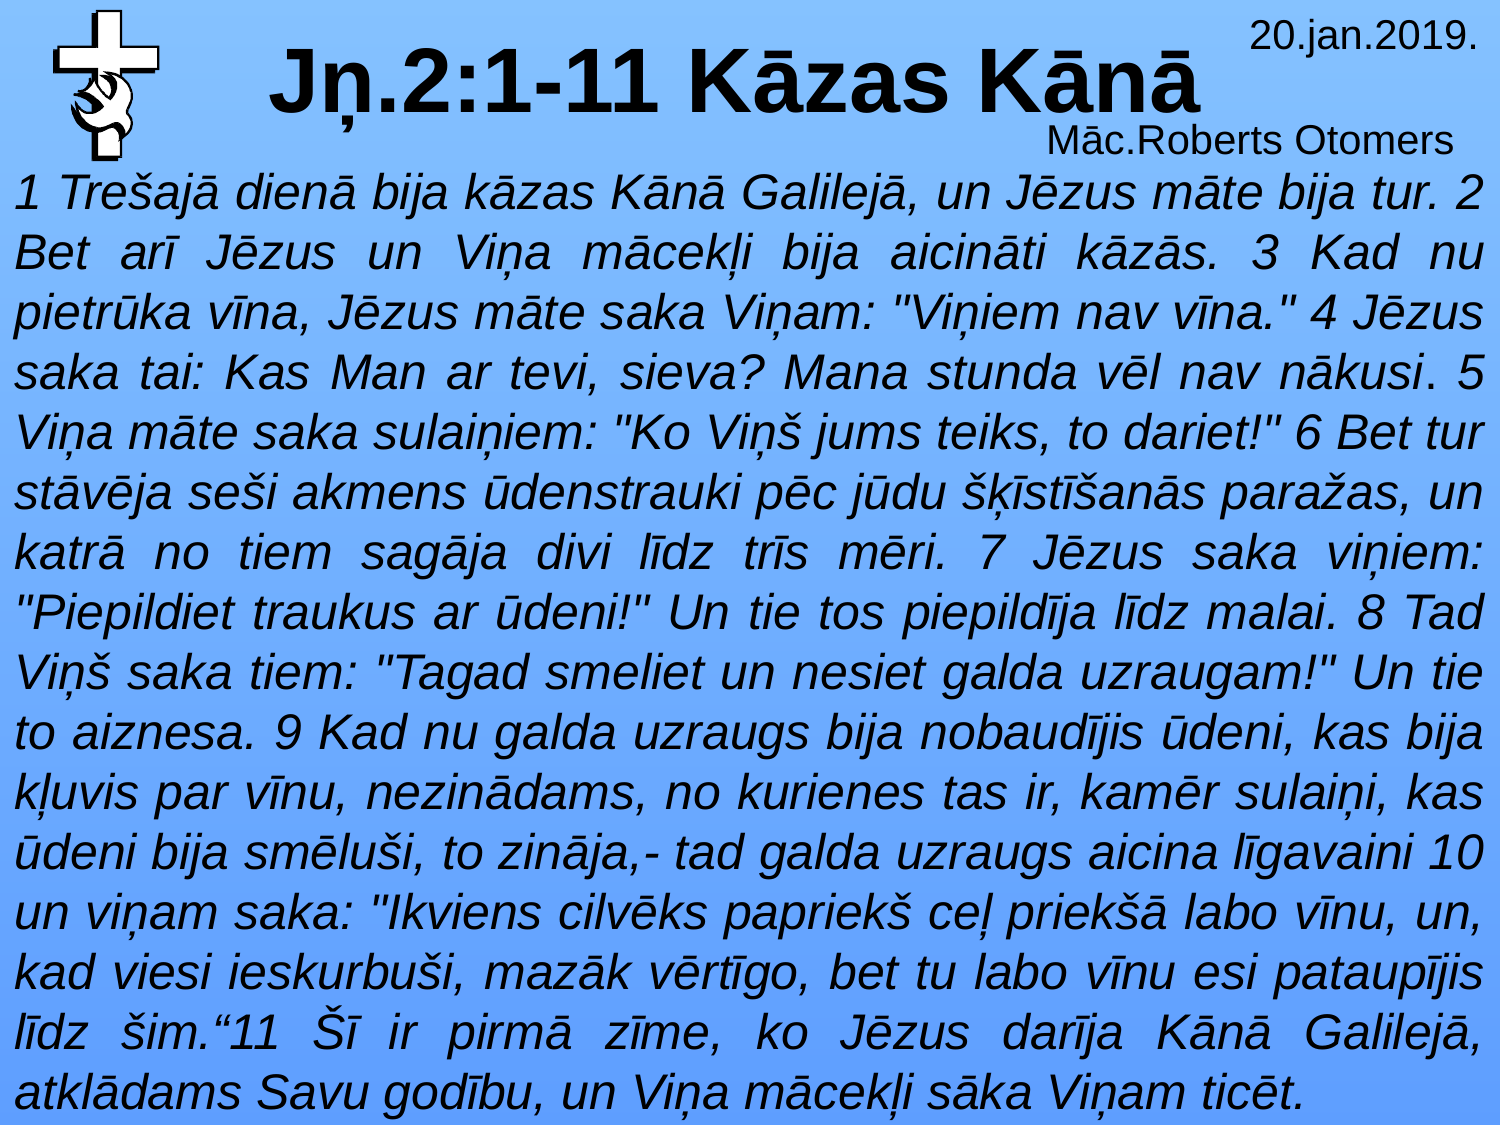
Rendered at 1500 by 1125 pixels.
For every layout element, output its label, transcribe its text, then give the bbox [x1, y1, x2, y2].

text_box 20.jan.2019. [1234, 0, 1500, 65]
text_box 1 Trešajā dienā bija kāzas Kānā Galilejā, un Jēzus māte bija tur. 2 Bet arī Jēzus un Viņa mācekļi bija aicināti kāzās. 3 Kad nu pietrūka vīna, Jēzus māte saka Viņam: "Viņiem nav vīna." 4 Jēzus saka tai: Kas Man ar tevi, sieva? Mana stunda vēl nav nākusi. 5 Viņa māte saka sulaiņiem: "Ko Viņš jums teiks, to dariet!" 6 Bet tur stāvēja seši akmens ūdenstrauki pēc jūdu šķīstīšanās paražas, un katrā no tiem sagāja divi līdz trīs mēri. 7 Jēzus saka viņiem: "Piepildiet traukus ar ūdeni!" Un tie tos piepildīja līdz malai. 8 Tad Viņš saka tiem: "Tagad smeliet un nesiet galda uzraugam!" Un tie to aiznesa. 9 Kad nu galda uzraugs bija nobaudījis ūdeni, kas bija kļuvis par vīnu, nezinādams, no kurienes tas ir, kamēr sulaiņi, kas ūdeni bija smēluši, to zināja,- tad galda uzraugs aicina līgavaini 10 un viņam saka: "Ikviens cilvēks papriekš ceļ priekšā labo vīnu, un, kad viesi ieskurbuši, mazāk vērtīgo, bet tu labo vīnu esi pataupījis līdz šim.“11 Šī ir pirmā zīme, ko Jēzus darīja Kānā Galilejā, atklādams Savu godību, un Viņa mācekļi sāka Viņam ticēt. [0, 152, 1500, 1125]
text_box Māc.Roberts Otomers [1031, 105, 1500, 152]
picture [52, 9, 160, 162]
title Jņ.2:1-11 Kāzas Kānā [64, 0, 1407, 152]
